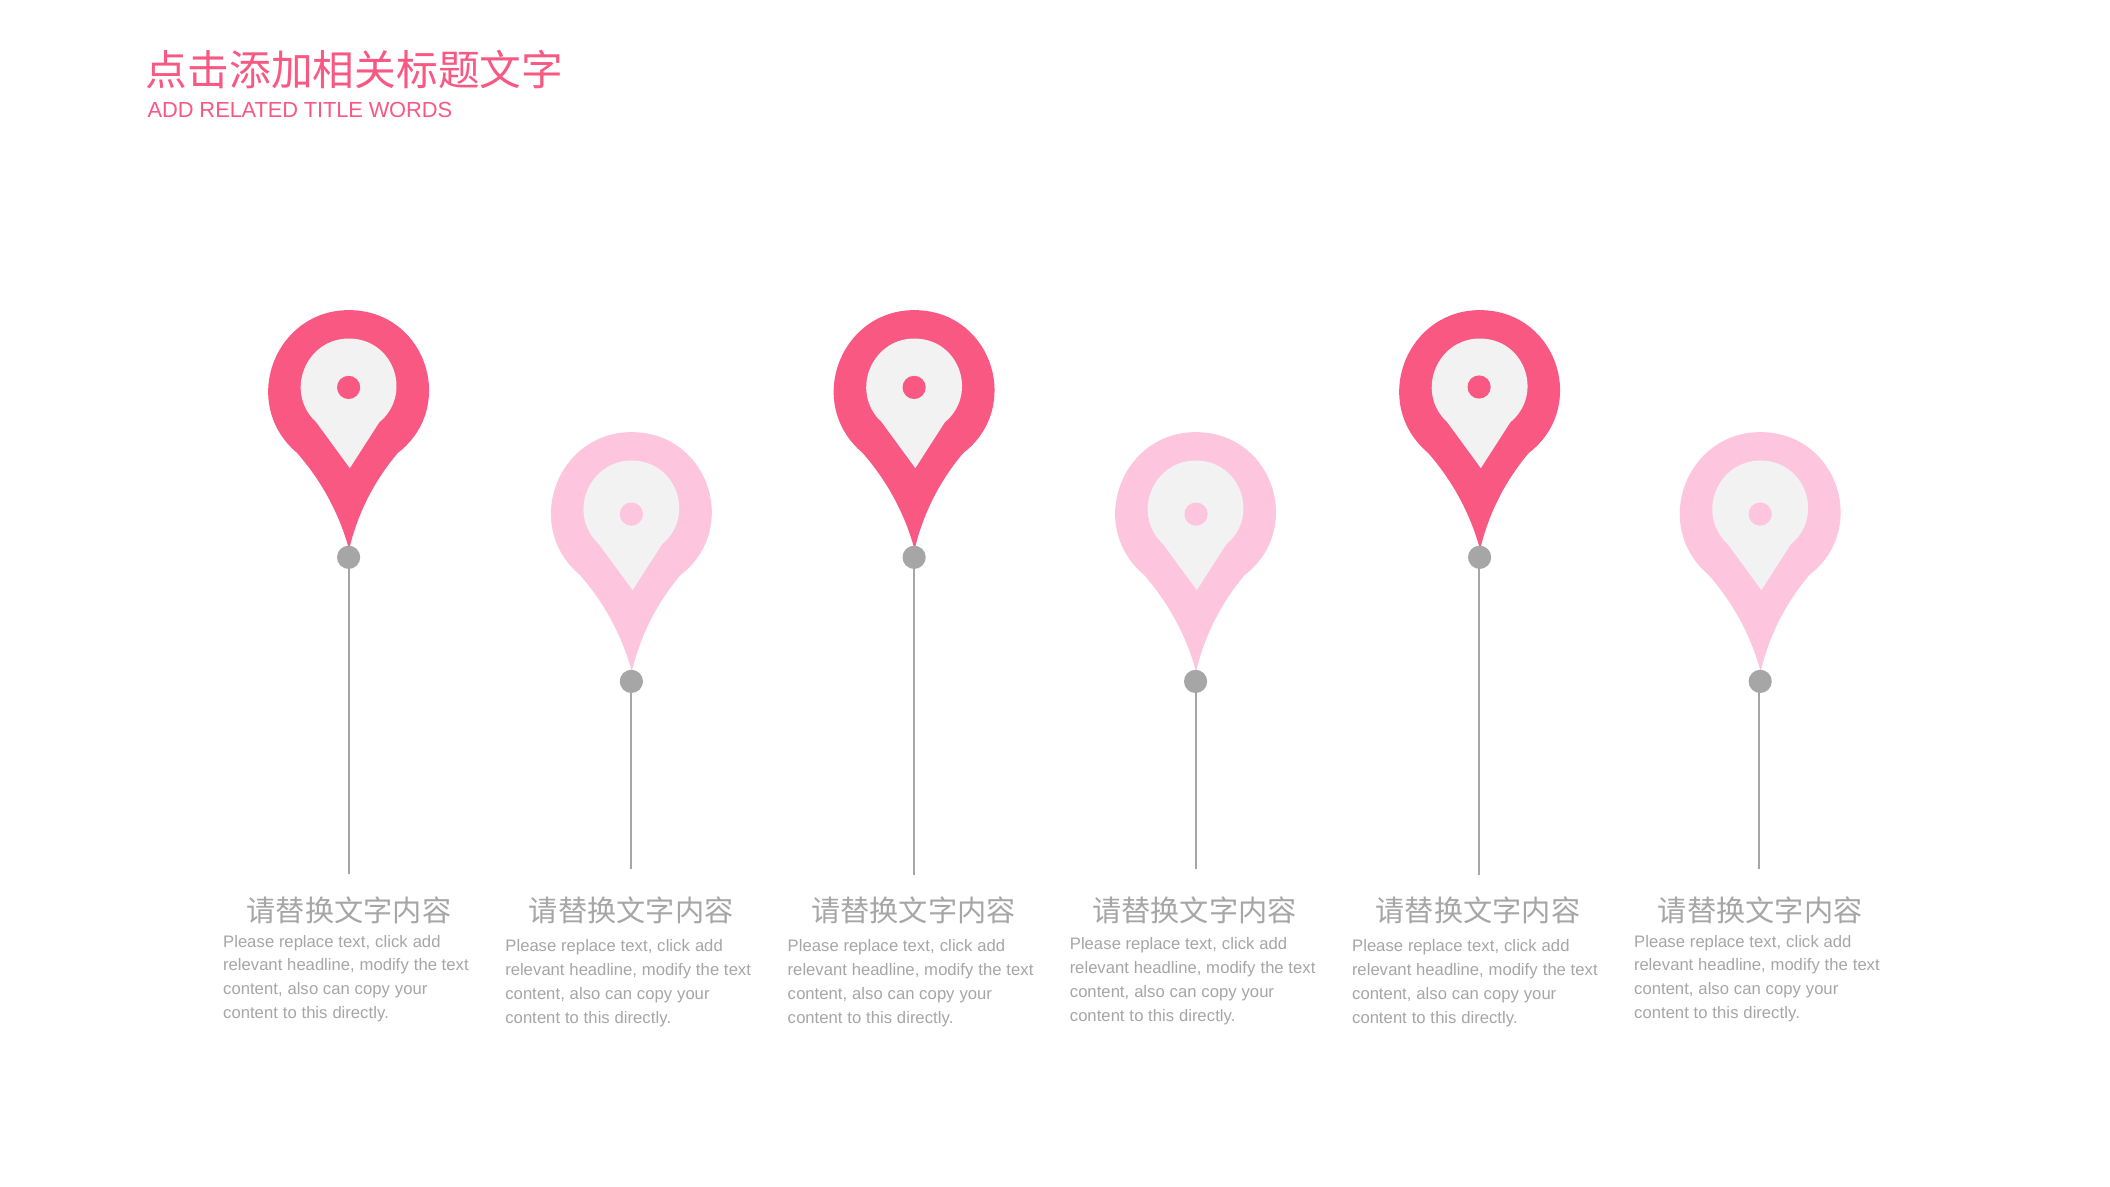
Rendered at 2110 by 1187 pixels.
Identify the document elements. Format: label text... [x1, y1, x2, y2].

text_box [223, 310, 475, 1022]
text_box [1351, 310, 1604, 1027]
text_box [787, 310, 1040, 1027]
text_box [1069, 432, 1322, 1024]
text_box 点击添加相关标题文字 [145, 43, 564, 95]
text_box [1634, 432, 1887, 1022]
text_box ADD RELATED TITLE WORDS [147, 96, 453, 123]
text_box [505, 432, 758, 1027]
